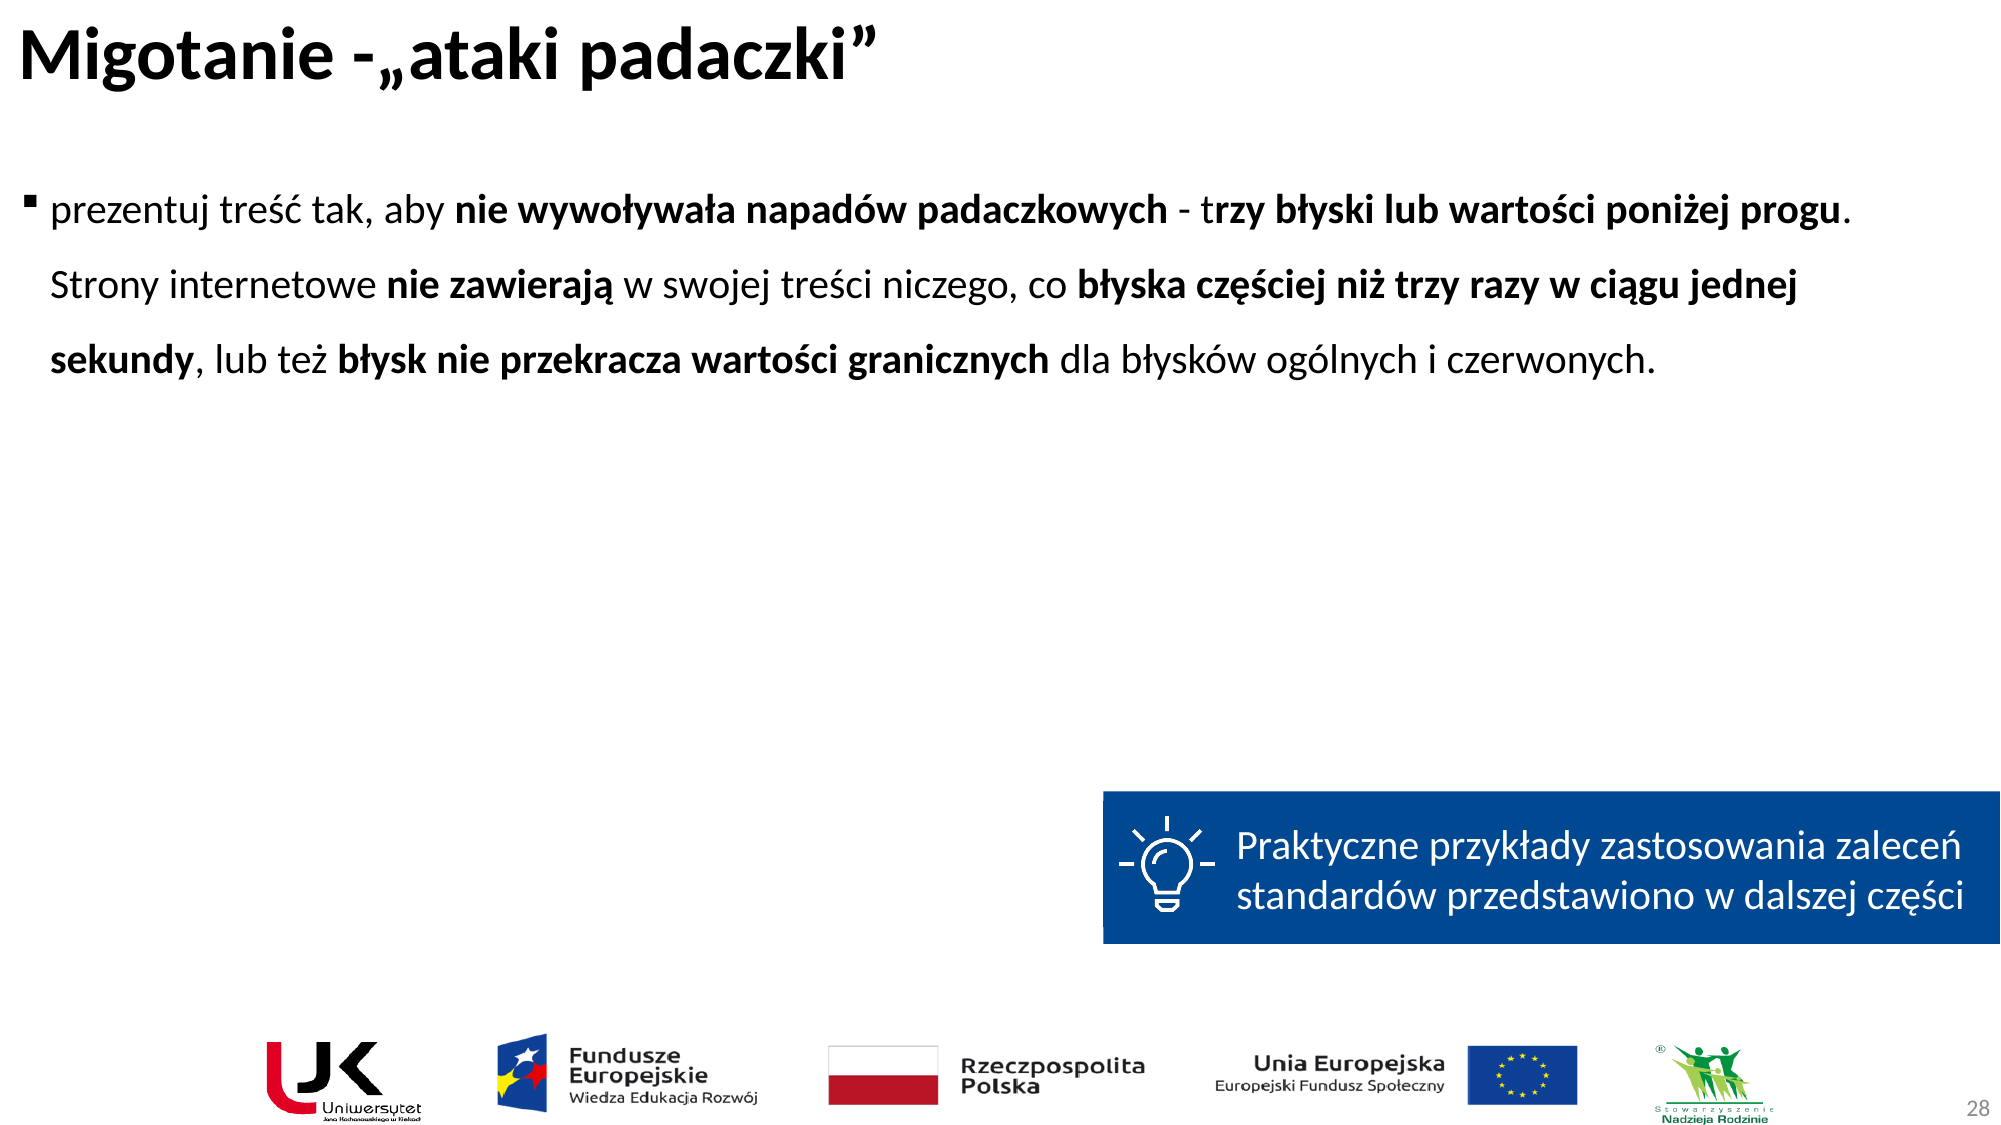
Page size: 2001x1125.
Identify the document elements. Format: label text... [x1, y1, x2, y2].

picture [1103, 800, 1230, 928]
text_box prezentuj treść tak, aby nie wywoływała napadów padaczkowych - trzy błyski lub wartości poniżej progu. Strony internetowe nie zawierają w swojej treści niczego, co błyska częściej niż trzy razy w ciągu jednej sekundy, lub też błysk nie przekracza wartości granicznych dla błysków ogólnych i czerwonych. [0, 156, 1916, 502]
title Migotanie -„ataki padaczki” [18, 0, 1546, 120]
slide_number 28 [1869, 1089, 2000, 1125]
picture [463, 1004, 1613, 1125]
picture [266, 1042, 421, 1122]
picture [1655, 1044, 1774, 1125]
text_box Praktyczne przykłady zastosowania zaleceń standardów przedstawiono w dalszej części [1102, 790, 2000, 945]
